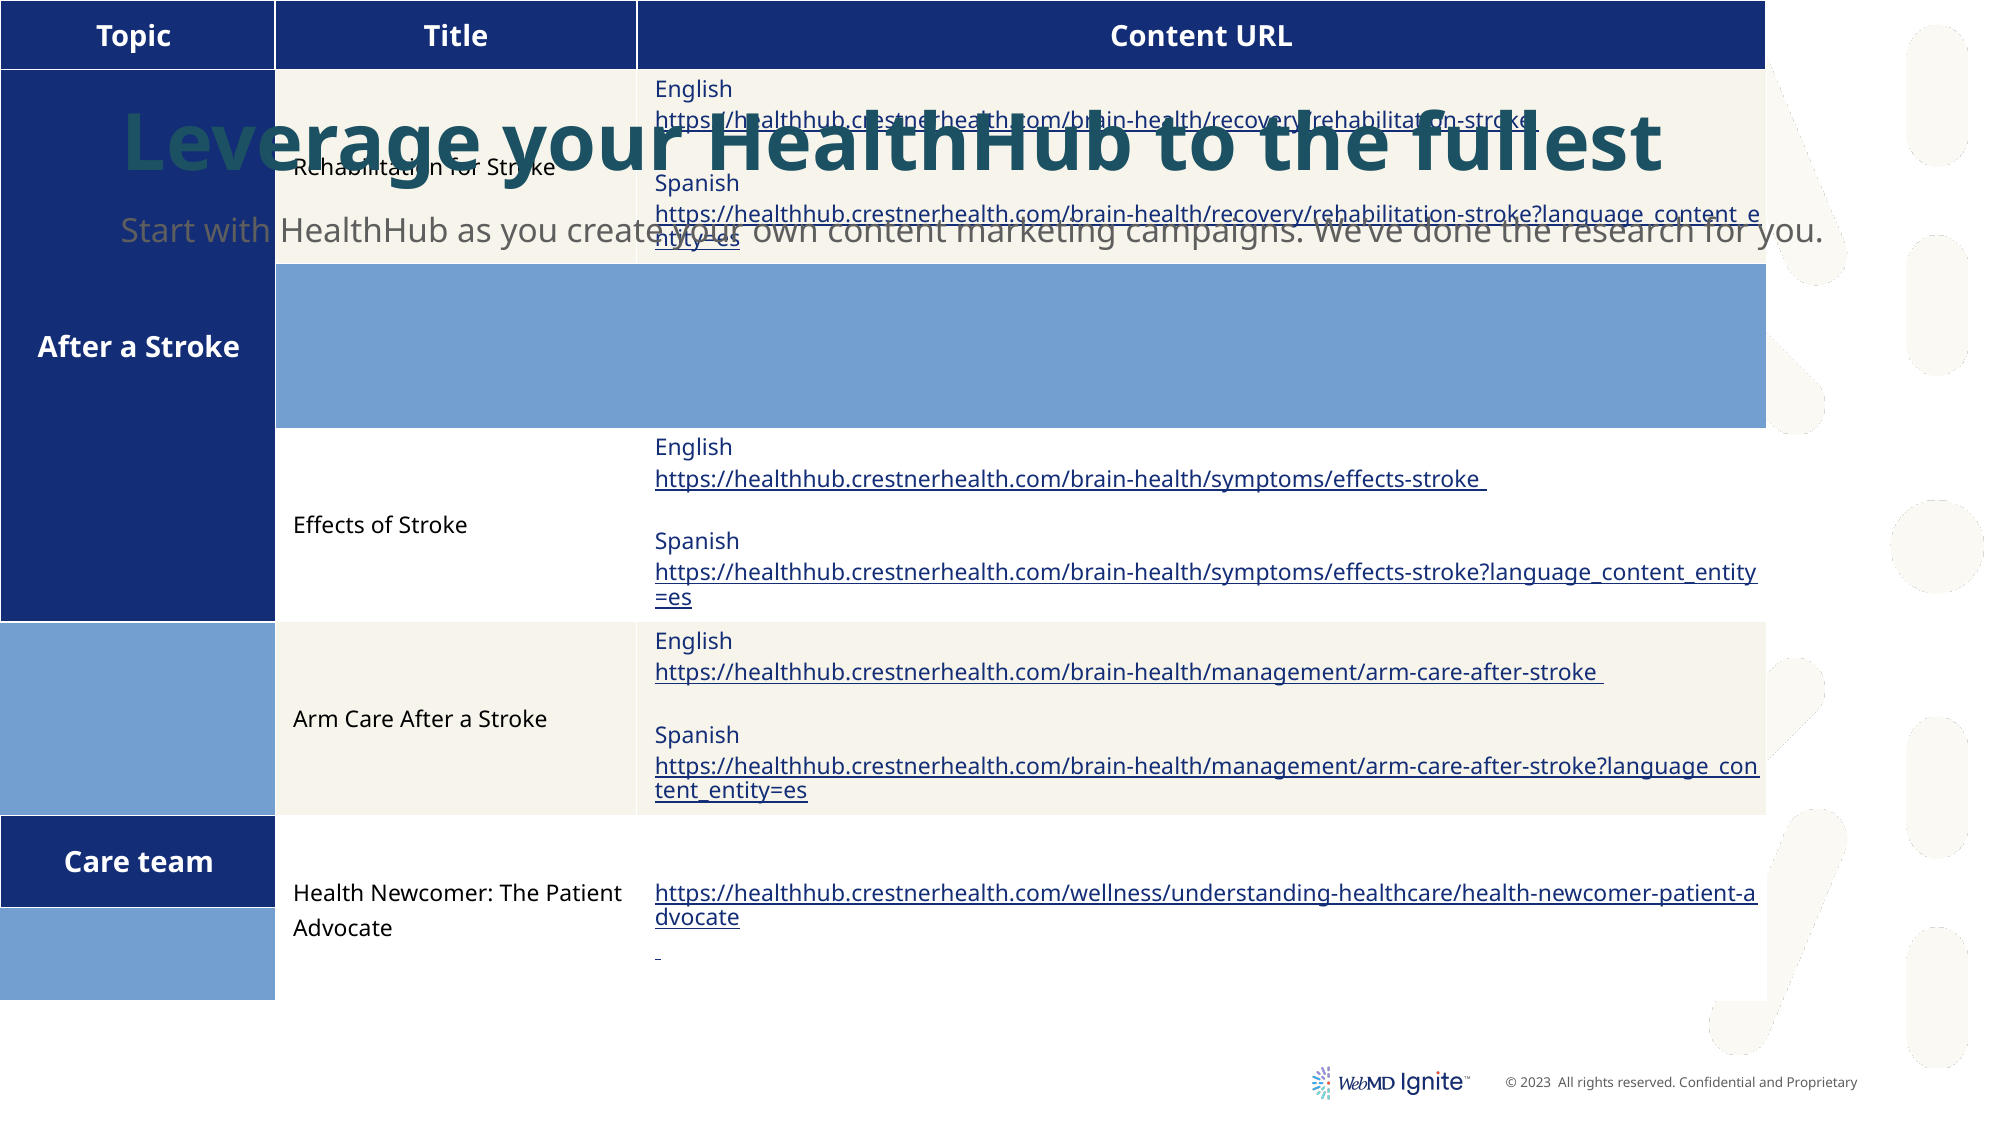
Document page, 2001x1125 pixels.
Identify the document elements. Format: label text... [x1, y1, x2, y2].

table_cell After a Stroke [1, 70, 275, 621]
picture [1308, 1063, 1474, 1103]
table_cell Care team [1, 816, 275, 907]
table_cell English https://healthhub.crestnerhealth.com/brain-health/management/arm-care-after-stroke Spanish https://healthhub.crestnerhealth.com/brain-health/management/arm-care-after-stroke?language_content_entity=es [637, 622, 1766, 815]
table_header Topic [1, 1, 121, 69]
table_cell English https://healthhub.crestnerhealth.com/brain-health/symptoms/effects-stroke Spanish https://healthhub.crestnerhealth.com/brain-health/symptoms/effects-stroke?language_content_entity=es [637, 429, 1766, 621]
table_cell Effects of Stroke [276, 429, 636, 621]
list Start with HealthHub as you create your own content marketing campaigns. We’ve done the research for you. [120, 170, 1865, 277]
title Leverage your HealthHub to the fullest [121, 0, 1864, 170]
table_cell https://healthhub.crestnerhealth.com/wellness/understanding-healthcare/health-newcomer-patient-advocate [637, 816, 1766, 1000]
table_cell Arm Care After a Stroke [276, 622, 636, 815]
table_cell Health Newcomer: The Patient Advocate [276, 816, 636, 1000]
